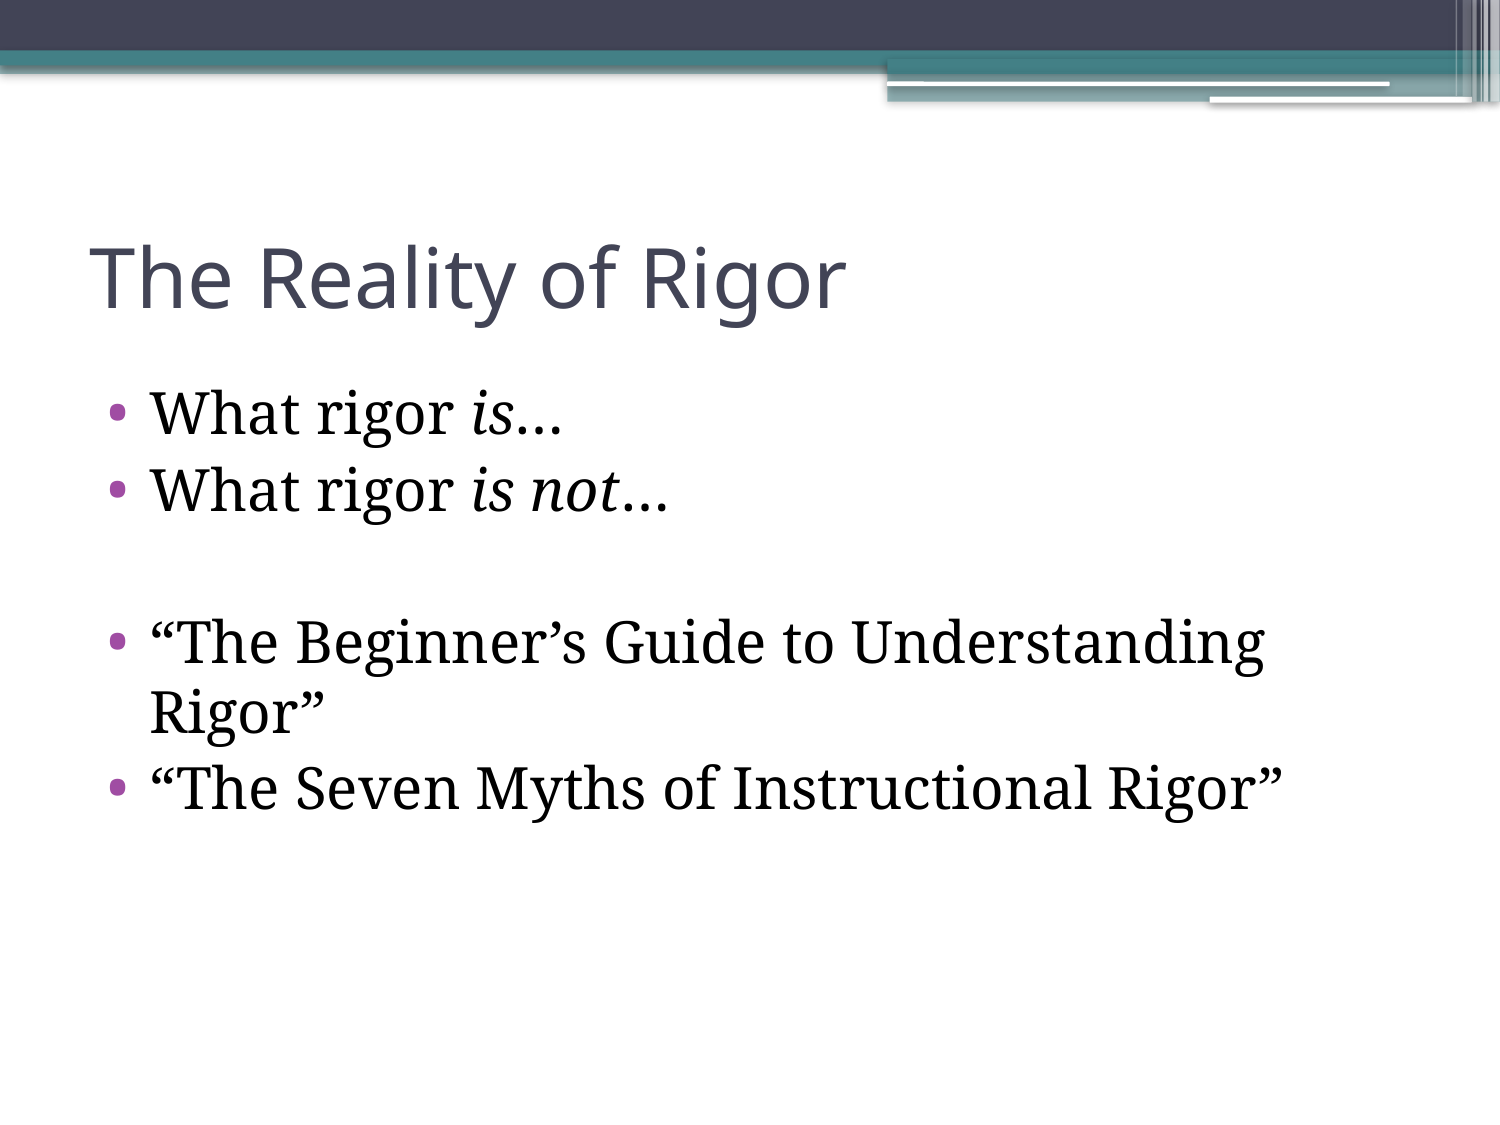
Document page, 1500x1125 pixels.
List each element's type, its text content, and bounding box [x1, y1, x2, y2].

title The Reality of Rigor [75, 187, 1425, 363]
list What rigor is… What rigor is not… “The Beginner’s Guide to Understanding Rigor” “The Seven Myths of Instructional Rigor” [75, 368, 1425, 1079]
